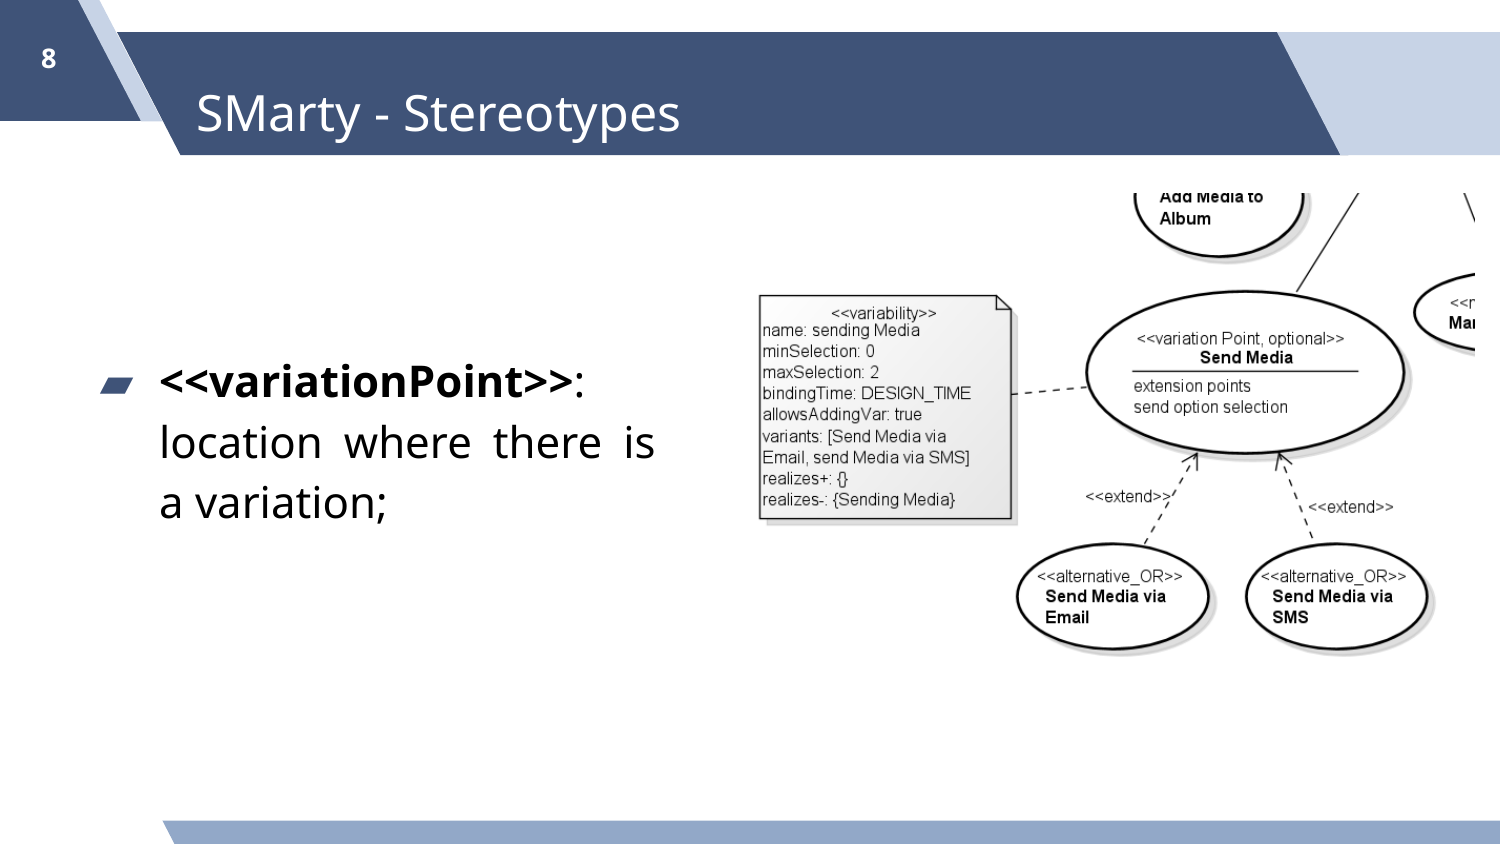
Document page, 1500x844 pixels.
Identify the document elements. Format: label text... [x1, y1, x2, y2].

picture [749, 192, 1476, 699]
title SMarty - Stereotypes [181, 45, 1285, 169]
slide_number ‹#› [0, 0, 98, 121]
list <<variationPoint>>: location where there is a variation; [69, 176, 671, 737]
